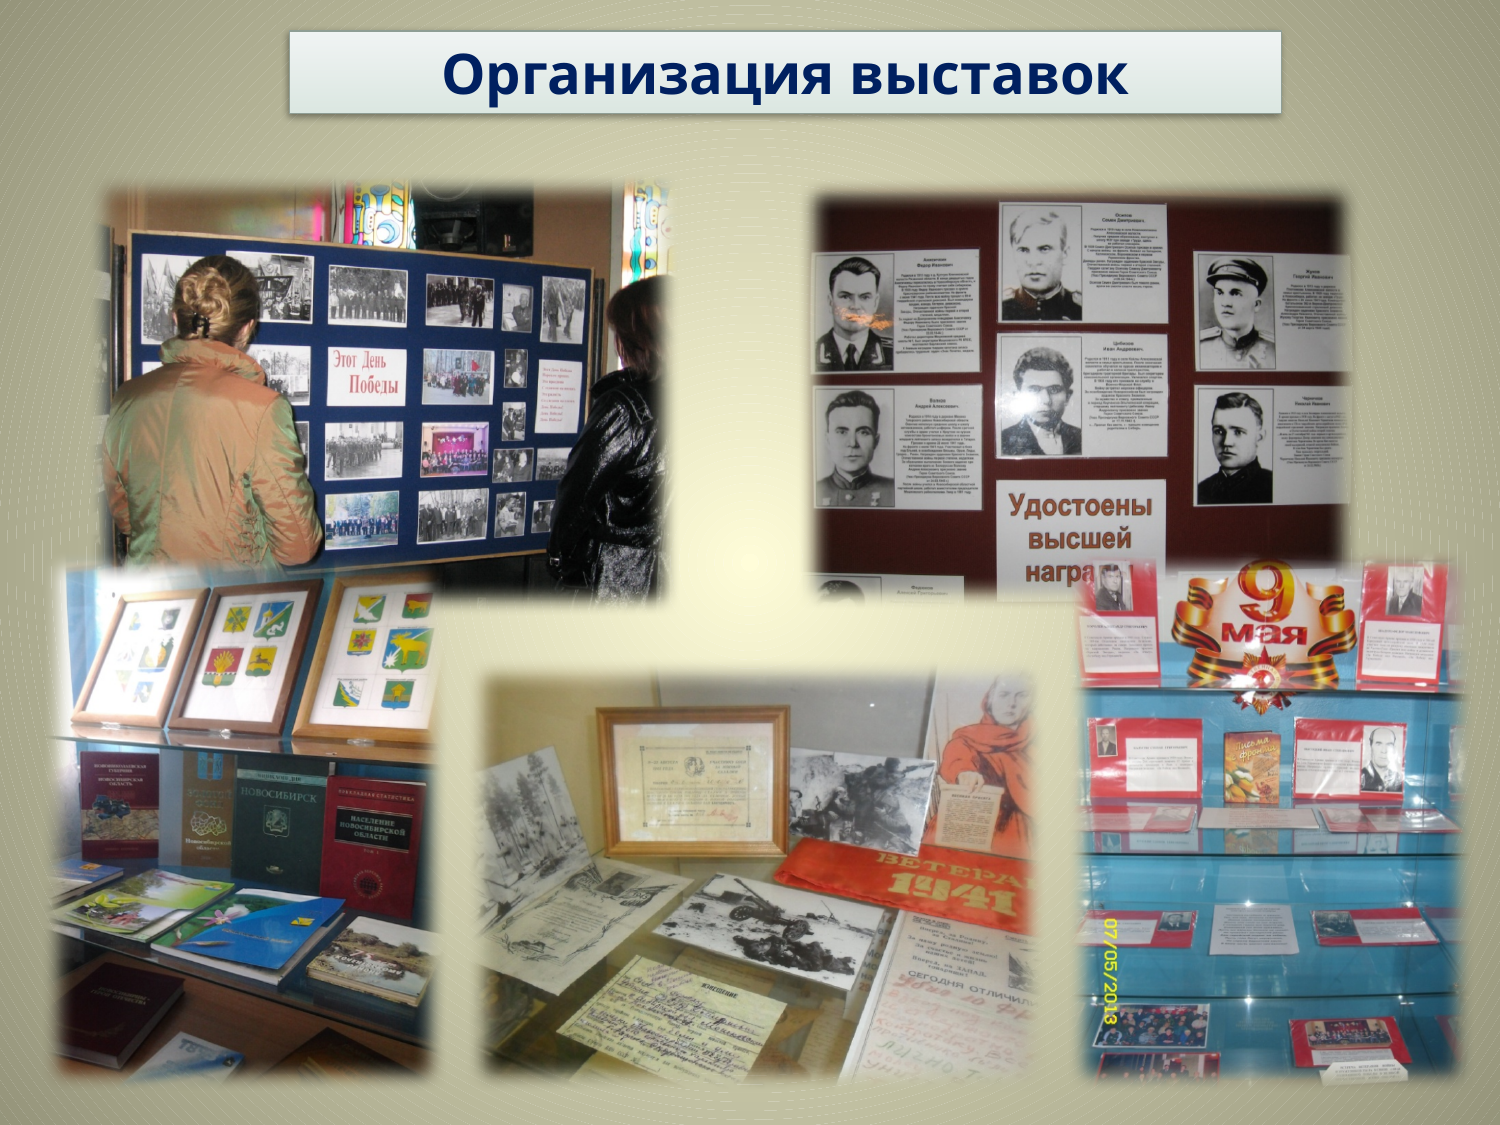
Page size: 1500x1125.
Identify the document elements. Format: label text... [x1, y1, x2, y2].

picture [0, 172, 1500, 1093]
title Организация выставок [289, 30, 1282, 114]
